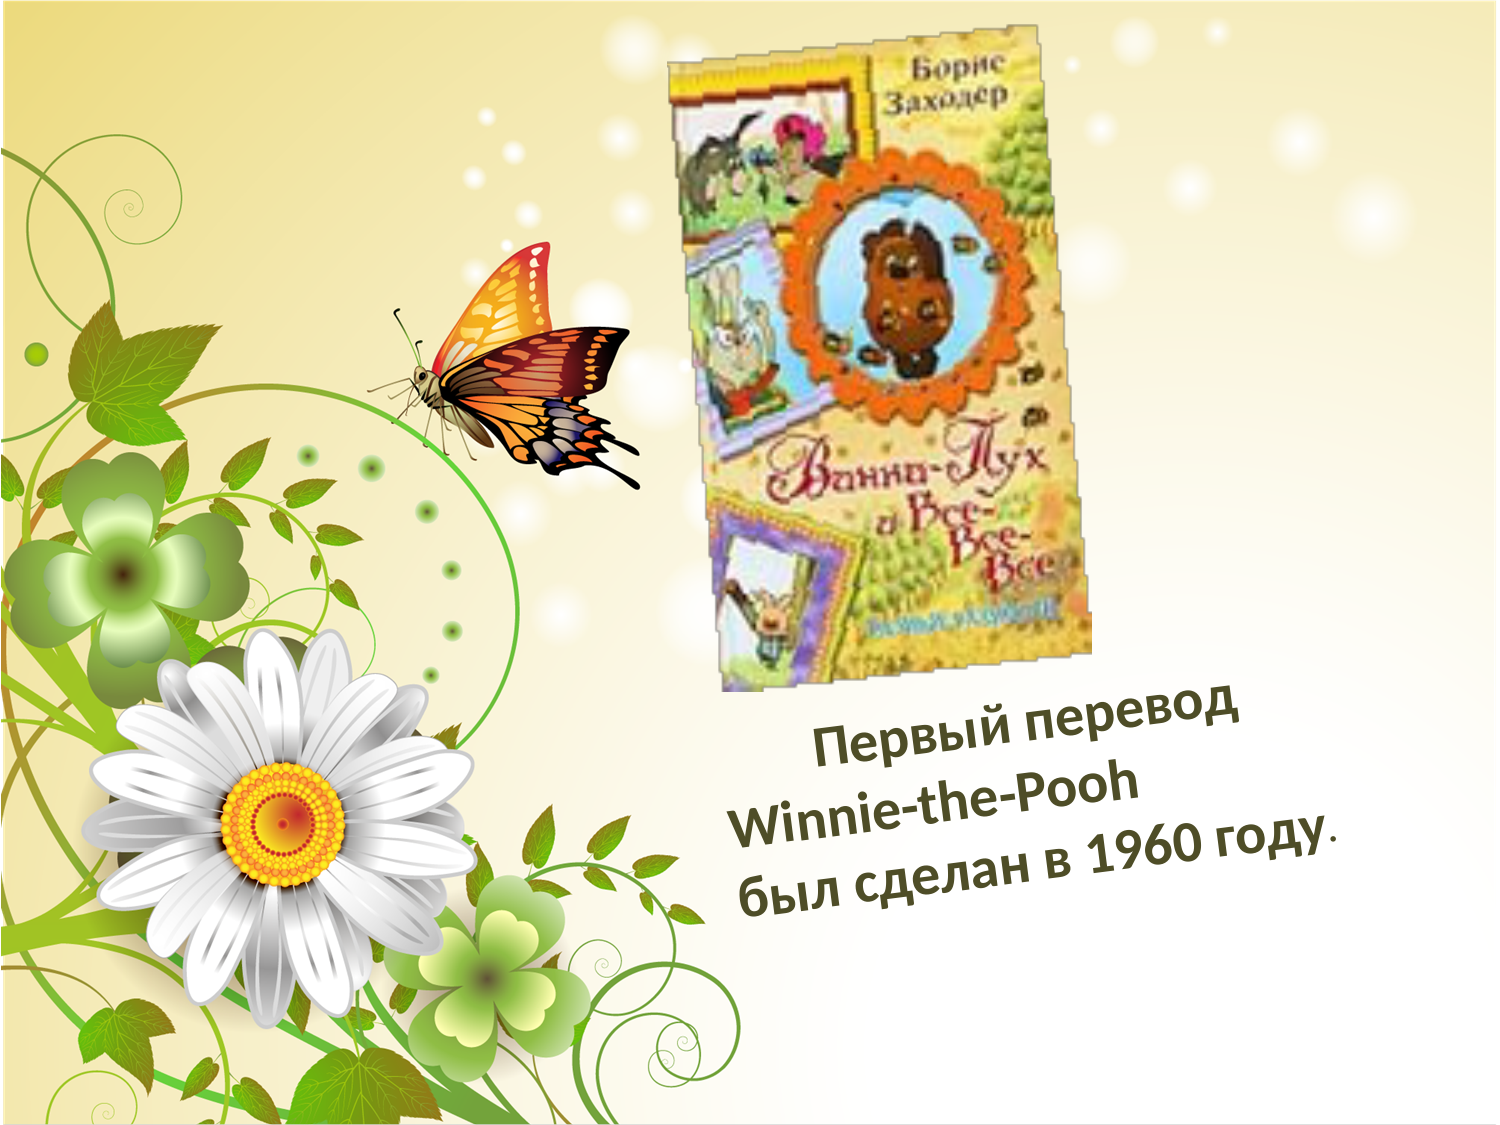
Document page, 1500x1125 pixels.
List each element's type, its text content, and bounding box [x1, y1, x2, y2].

text_box Первый перевод Winnie-the-Pooh был сделан в 1960 году. [699, 617, 1497, 940]
picture [0, 0, 1500, 1125]
